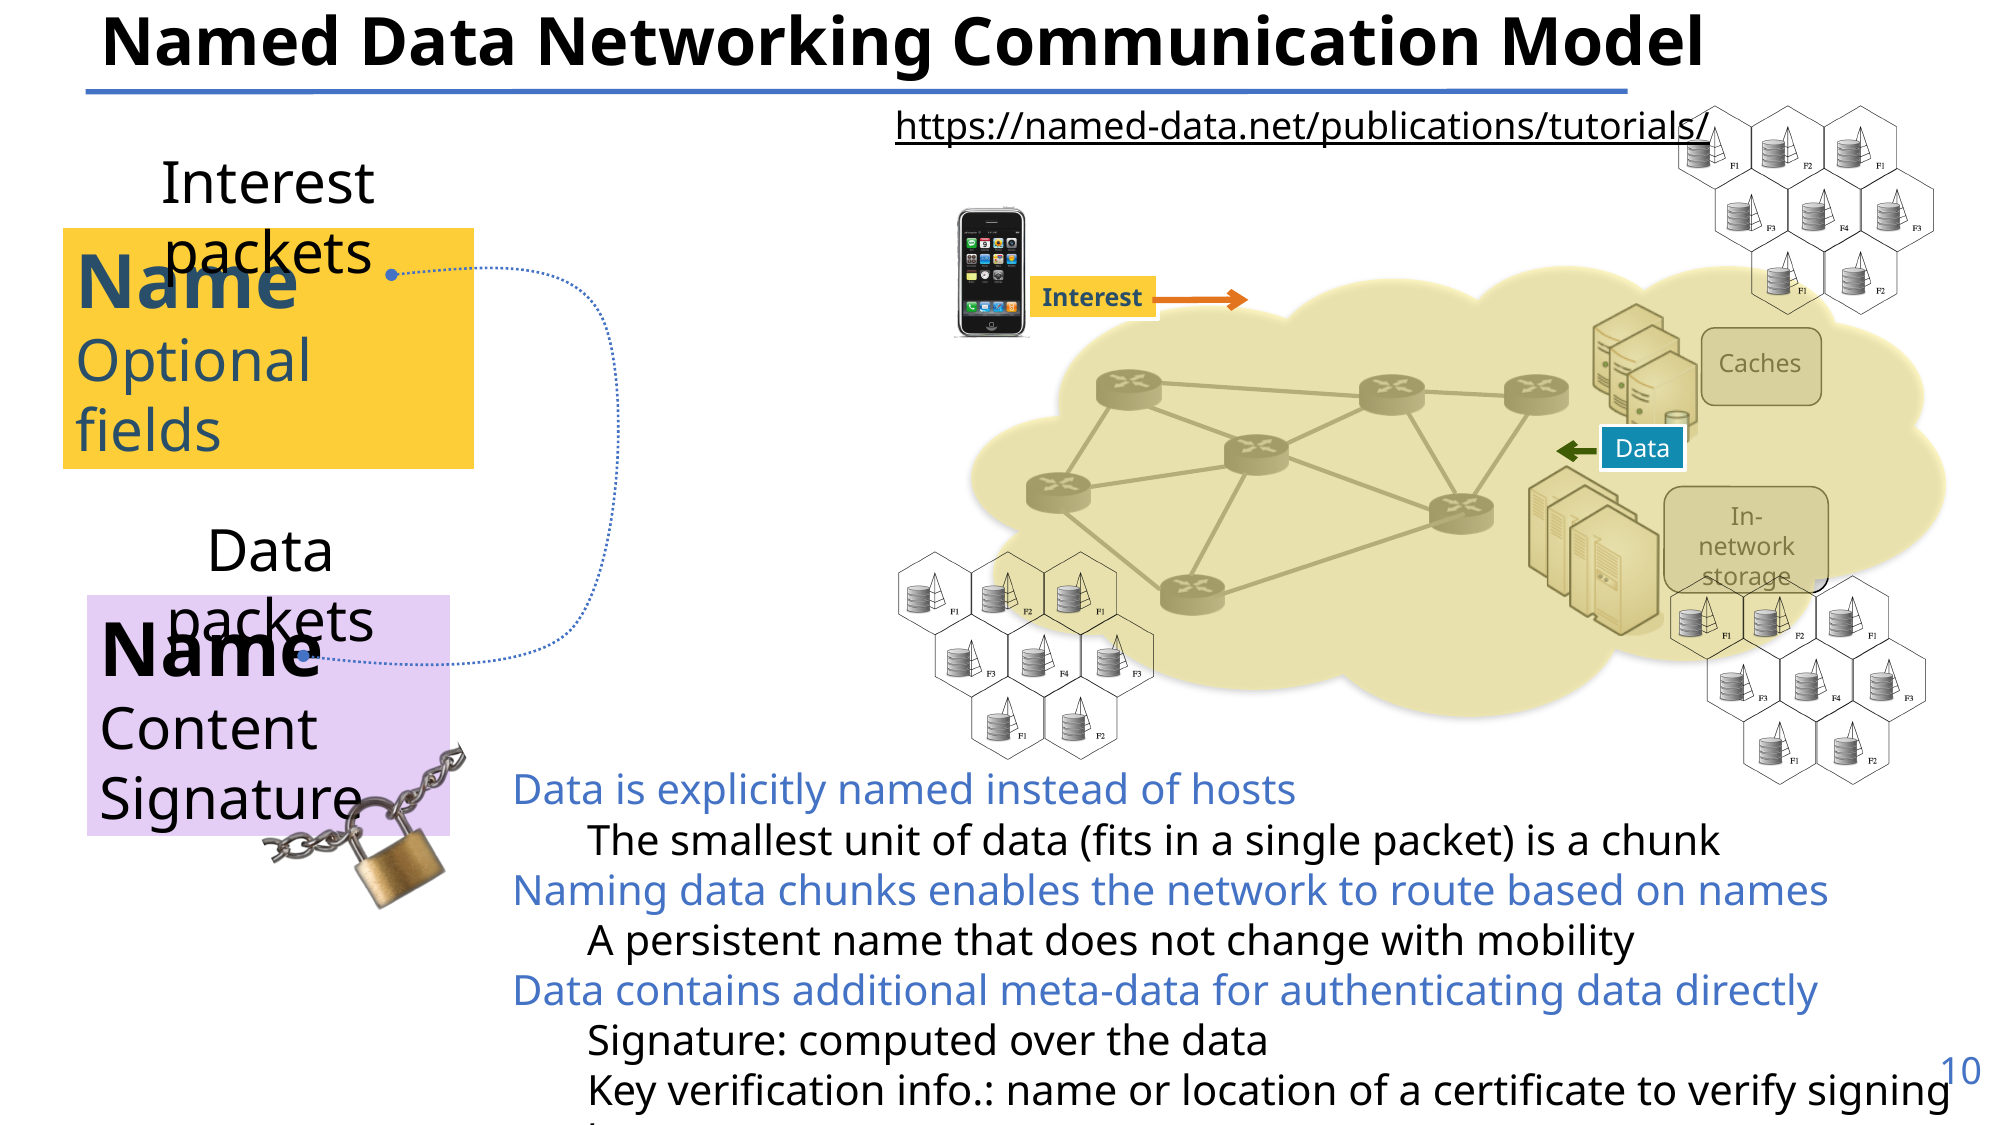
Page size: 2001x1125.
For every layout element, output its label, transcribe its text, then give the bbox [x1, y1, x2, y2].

text_box https://named-data.net/publications/tutorials/ [880, 94, 1735, 161]
title Named Data Networking Communication Model [85, 0, 1897, 92]
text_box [895, 551, 1156, 761]
text_box [338, 266, 620, 666]
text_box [1668, 575, 1928, 785]
picture [263, 731, 497, 954]
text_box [60, 137, 477, 403]
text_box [944, 199, 1946, 716]
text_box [84, 505, 452, 842]
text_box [1675, 105, 1936, 315]
text_box Data is explicitly named instead of hosts The smallest unit of data (fits in a single packet) is a chunk Naming data chunks enables the network to route based on names A persistent name that does not change with mobility Data contains additional meta-data for authenticating data directly Signature: computed over the data Key verification info.: name or location of a certificate to verify signing keys [497, 756, 2000, 1125]
